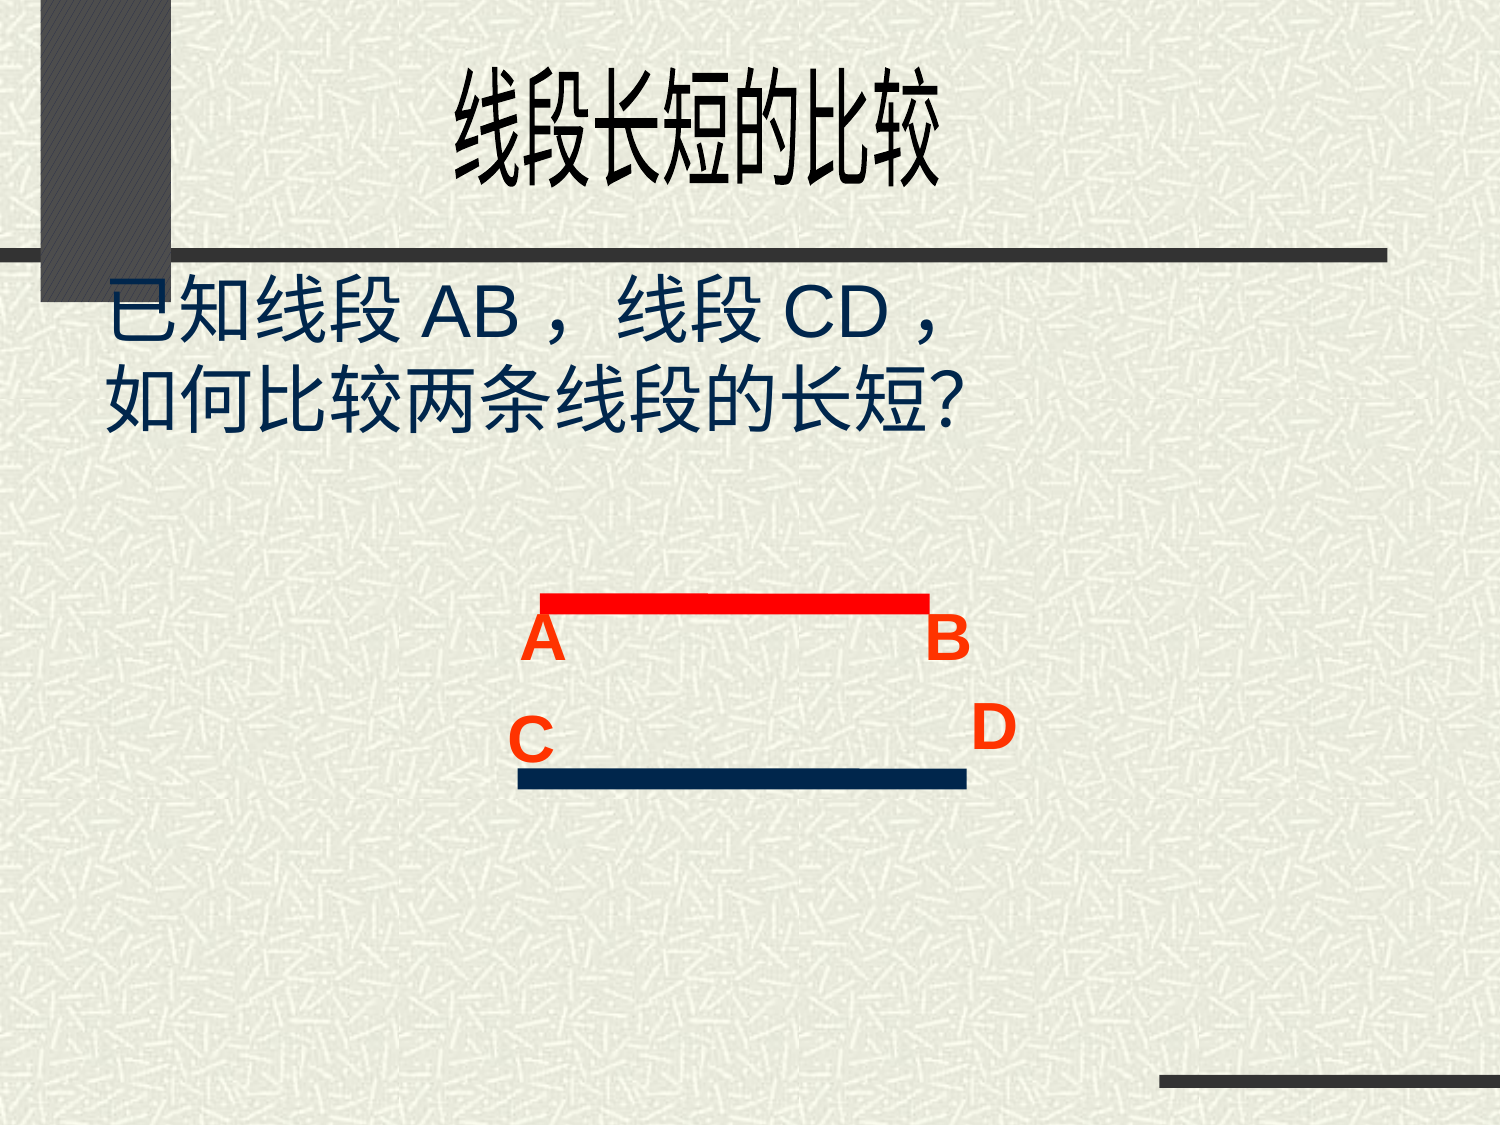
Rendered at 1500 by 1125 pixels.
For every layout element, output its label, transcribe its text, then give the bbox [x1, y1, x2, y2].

text_box 已知线段AB，线段CD， 如何比较两条线段的长短？ [88, 255, 1019, 451]
text_box D [955, 675, 1034, 771]
picture [0, 0, 1500, 1125]
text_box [504, 585, 989, 682]
picture [0, 0, 40, 248]
text_box C [492, 687, 571, 783]
